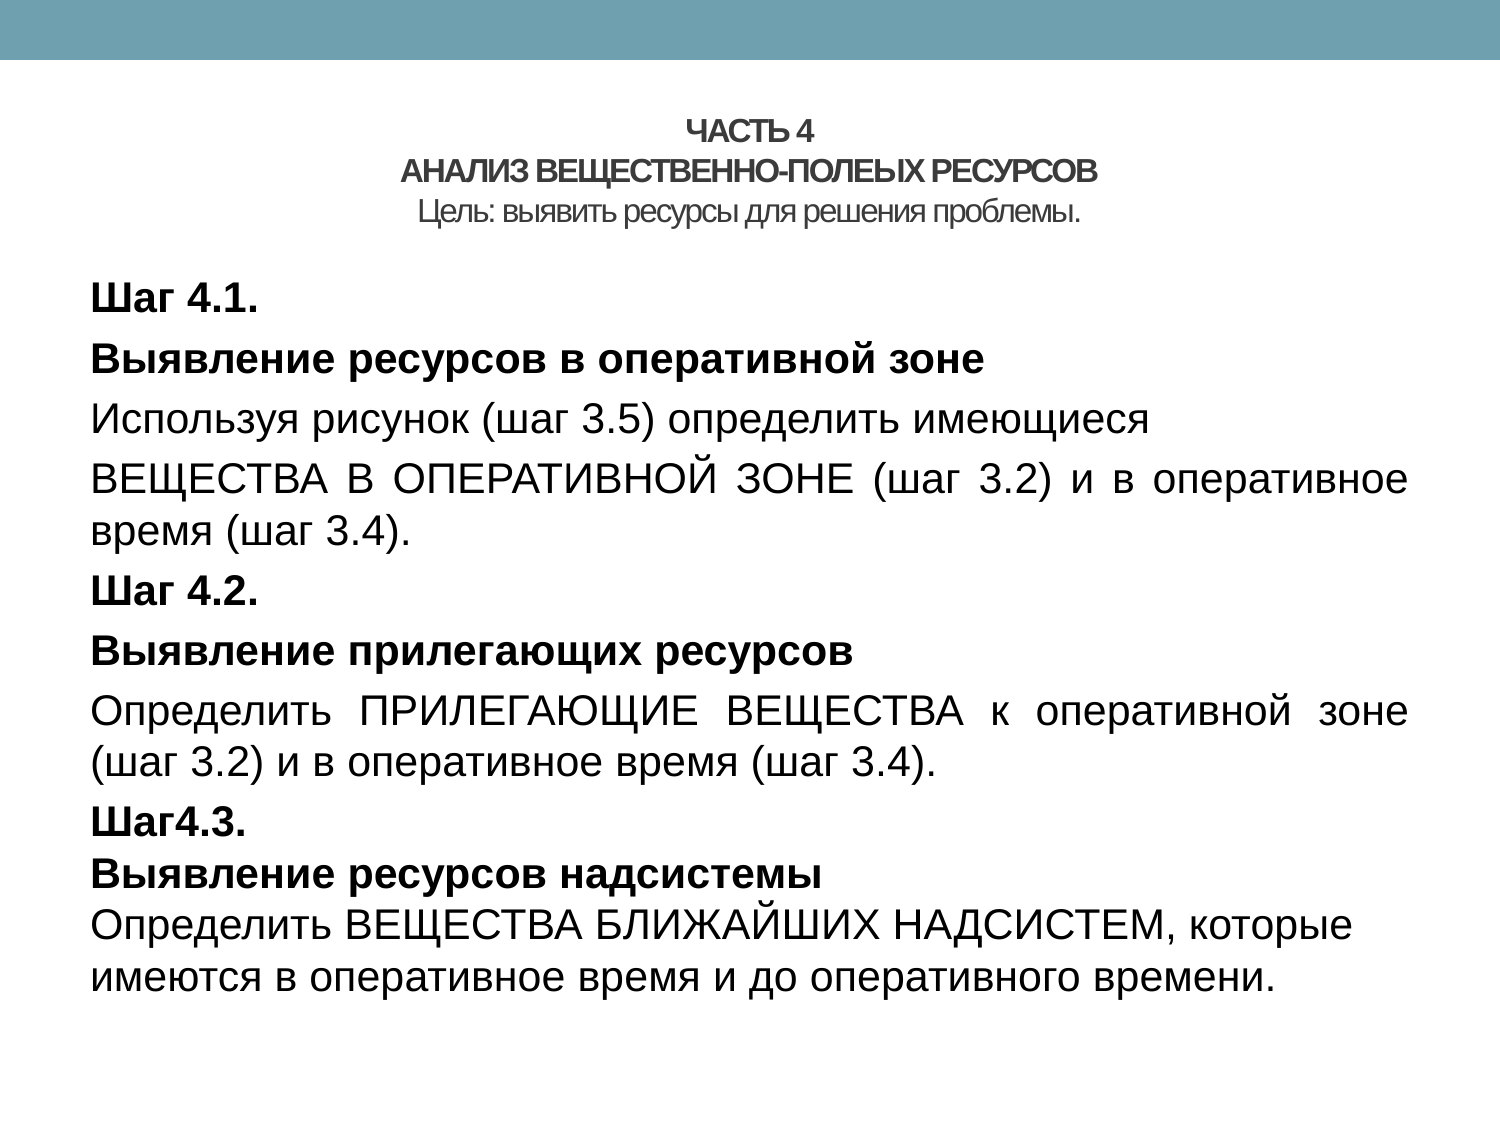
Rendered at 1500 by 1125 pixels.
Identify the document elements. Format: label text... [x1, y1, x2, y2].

title ЧАСТЬ 4 АНАЛИЗ ВЕЩЕСТВЕННО-ПОЛЕЫХ РЕСУРСОВ Цель: выявить ресурсы для решения проблемы. [75, 87, 1425, 250]
list Шаг 4.1. Выявление ресурсов в оперативной зоне Используя рисунок (шаг 3.5) определить имеющиеся ВЕЩЕСТВА В ОПЕРАТИВНОЙ ЗОНЕ (шаг 3.2) и в оперативное время (шаг 3.4). Шаг 4.2. Выявление прилегающих ресурсов Определить ПРИЛЕГАЮЩИЕ ВЕЩЕСТВА к оперативной зоне (шаг 3.2) и в оперативное время (шаг 3.4). Шаг4.3. Выявление ресурсов надсистемы Определить ВЕЩЕСТВА БЛИЖАЙШИХ НАДСИСТЕМ, которые имеются в оперативное время и до оперативного времени. [75, 262, 1425, 1063]
